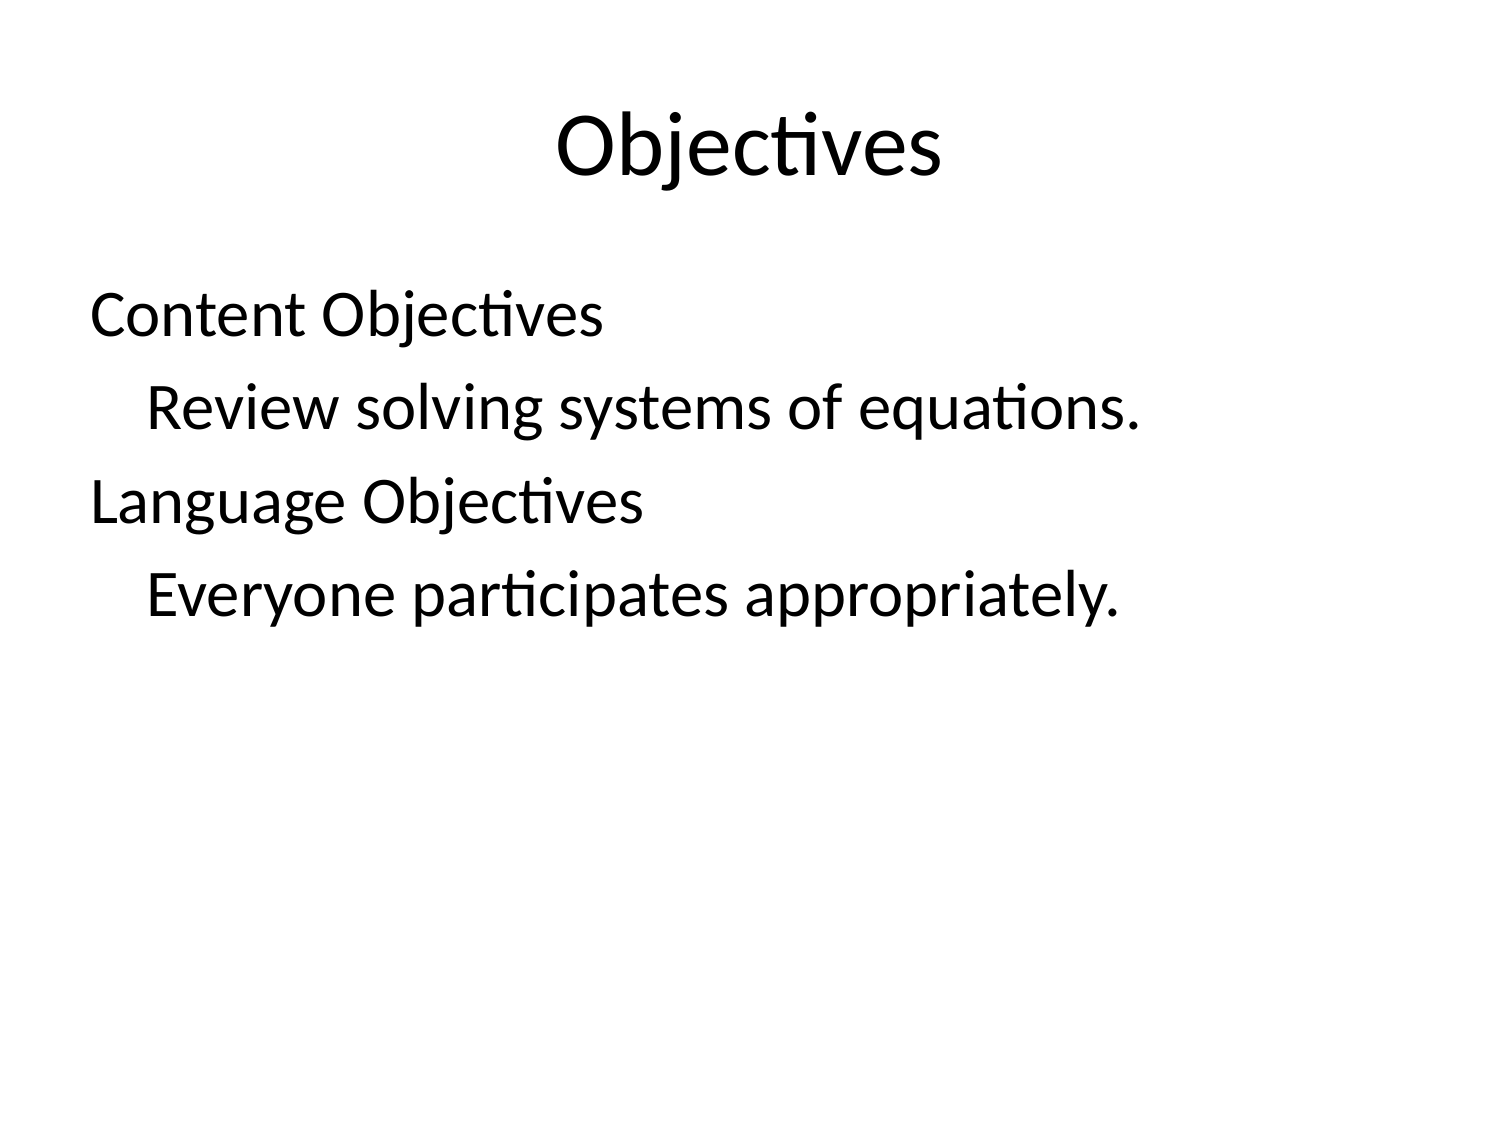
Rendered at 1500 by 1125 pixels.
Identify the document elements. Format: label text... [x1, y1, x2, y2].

list Content Objectives Review solving systems of equations. Language Objectives Everyone participates appropriately. [75, 262, 1425, 1005]
title Objectives [75, 45, 1425, 233]
